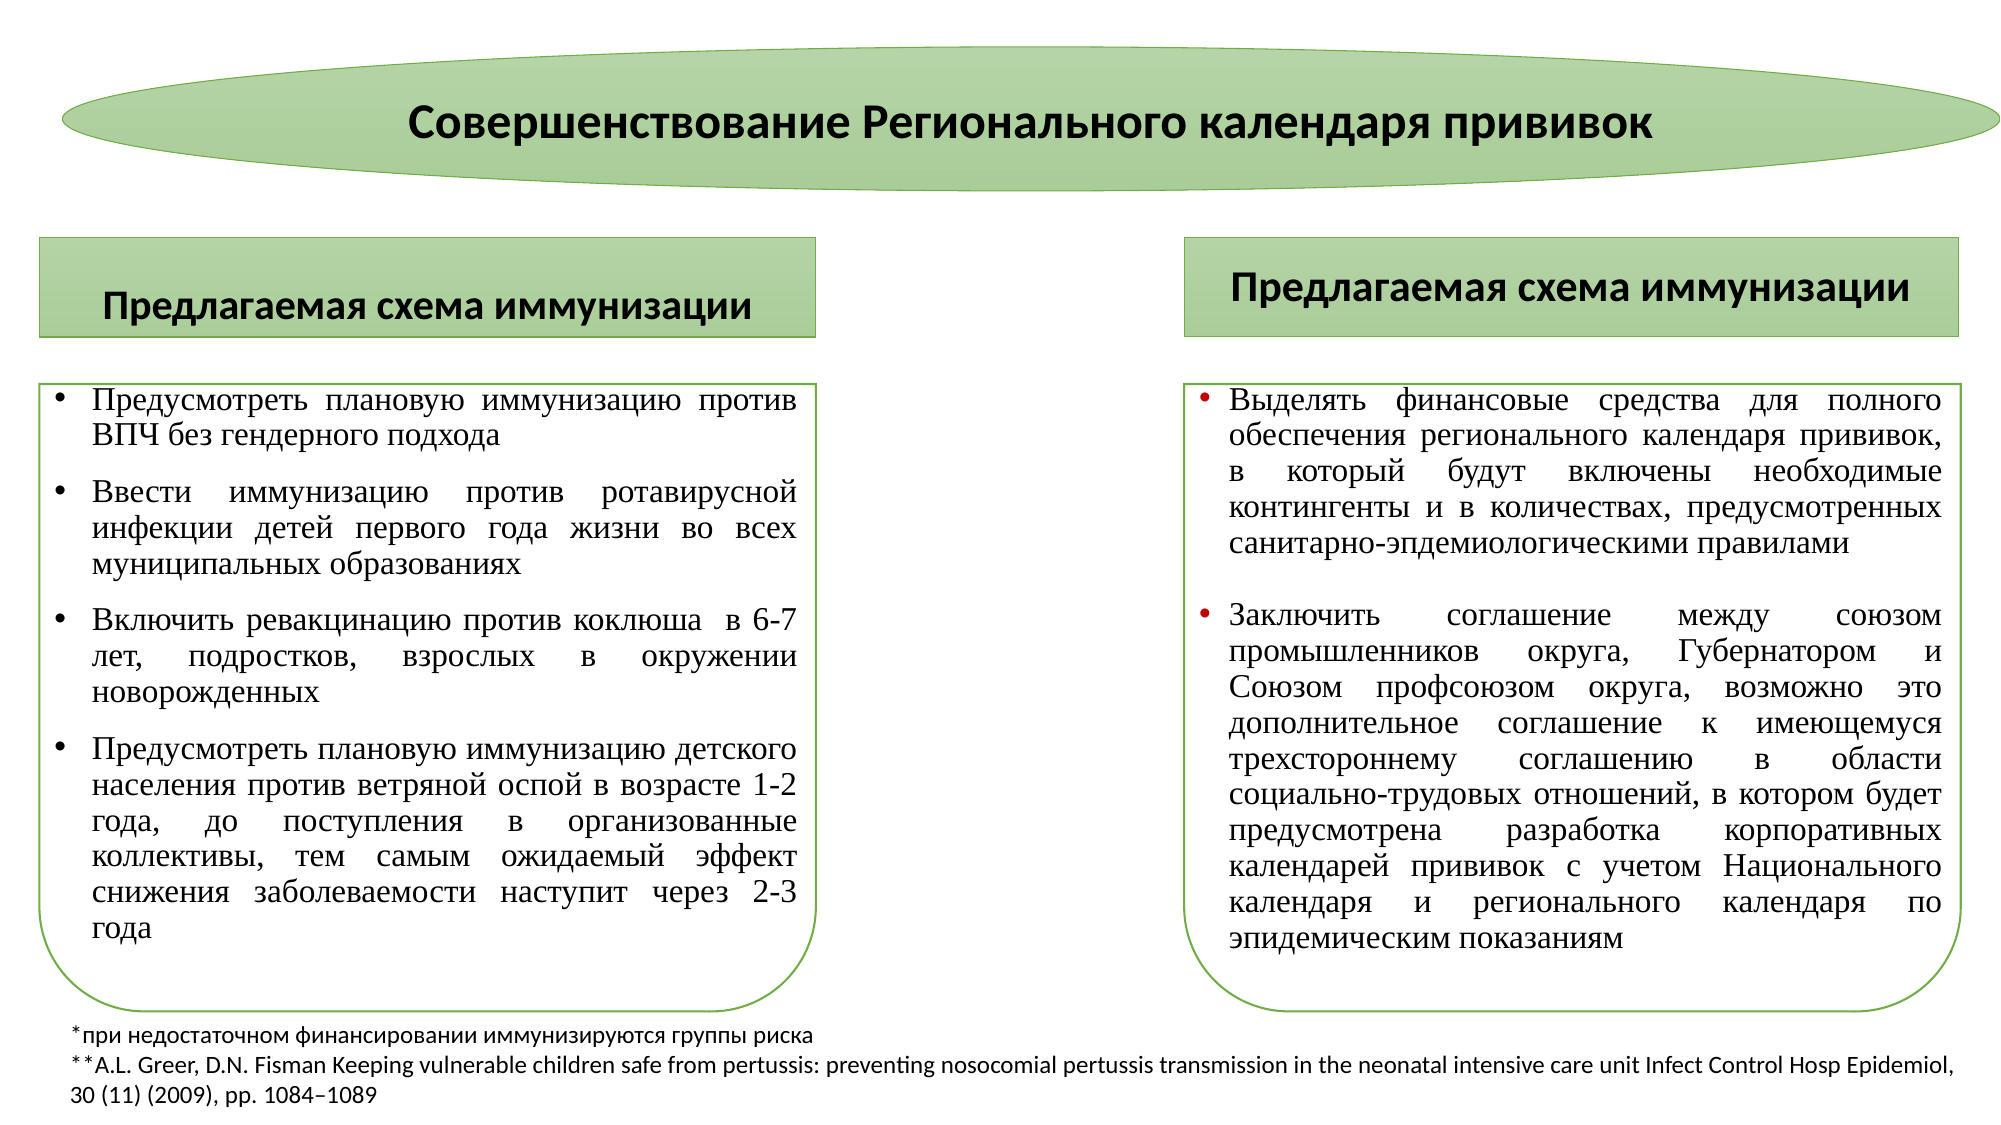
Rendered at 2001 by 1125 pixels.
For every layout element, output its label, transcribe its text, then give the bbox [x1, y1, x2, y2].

text_box *при недостаточном финансировании иммунизируются группы риска **A.L. Greer, D.N. Fisman Keeping vulnerable children safe from pertussis: preventing nosocomial pertussis transmission in the neonatal intensive care unit Infect Control Hosp Epidemiol, 30 (11) (2009), pp. 1084–1089 [54, 1011, 1993, 1116]
text_box Совершенствование Регионального календаря прививок [61, 46, 2000, 192]
list Выделять финансовые средства для полного обеспечения регионального календаря прививок, в который будут включены необходимые контингенты и в количествах, предусмотренных санитарно-эпдемиологическими правилами Заключить соглашение между союзом промышленников округа, Губернатором и Союзом профсоюзом округа, возможно это дополнительное соглашение к имеющемуся трехстороннему соглашению в области социально-трудовых отношений, в котором будет предусмотрена разработка корпоративных календарей прививок с учетом Национального календаря и регионального календаря по эпидемическим показаниям [1184, 373, 1959, 1011]
list Предлагаемая схема иммунизации [39, 237, 816, 338]
list Предусмотреть плановую иммунизацию против ВПЧ без гендерного подхода Ввести иммунизацию против ротавирусной инфекции детей первого года жизни во всех муниципальных образованиях Включить ревакцинацию против коклюша в 6-7 лет, подростков, взрослых в окружении новорожденных Предусмотреть плановую иммунизацию детского населения против ветряной оспой в возрасте 1-2 года, до поступления в организованные коллективы, тем самым ожидаемый эффект снижения заболеваемости наступит через 2-3 года [39, 373, 814, 1012]
list Предлагаемая схема иммунизации [1184, 237, 1959, 337]
